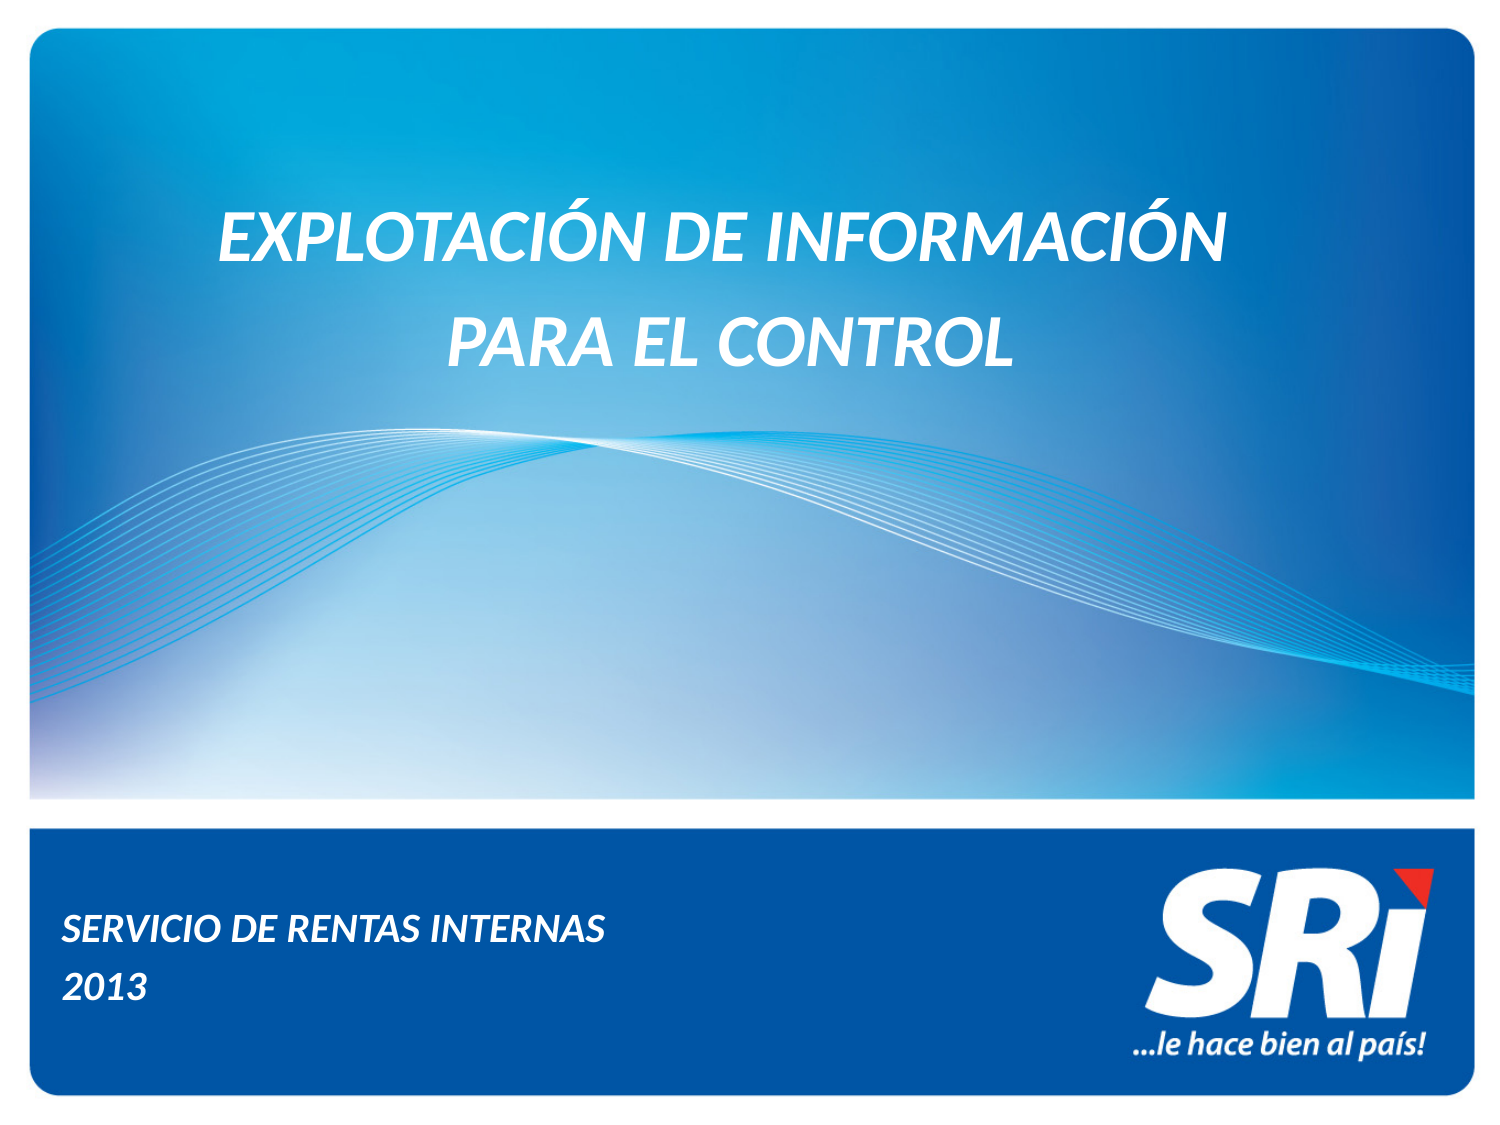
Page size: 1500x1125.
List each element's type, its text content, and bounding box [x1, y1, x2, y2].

text_box SERVICIO DE RENTAS INTERNAS 2013 [46, 893, 868, 1017]
picture [0, 0, 1500, 1125]
text_box EXPLOTACIÓN DE INFORMACIÓN PARA EL CONTROL [98, 101, 1365, 466]
